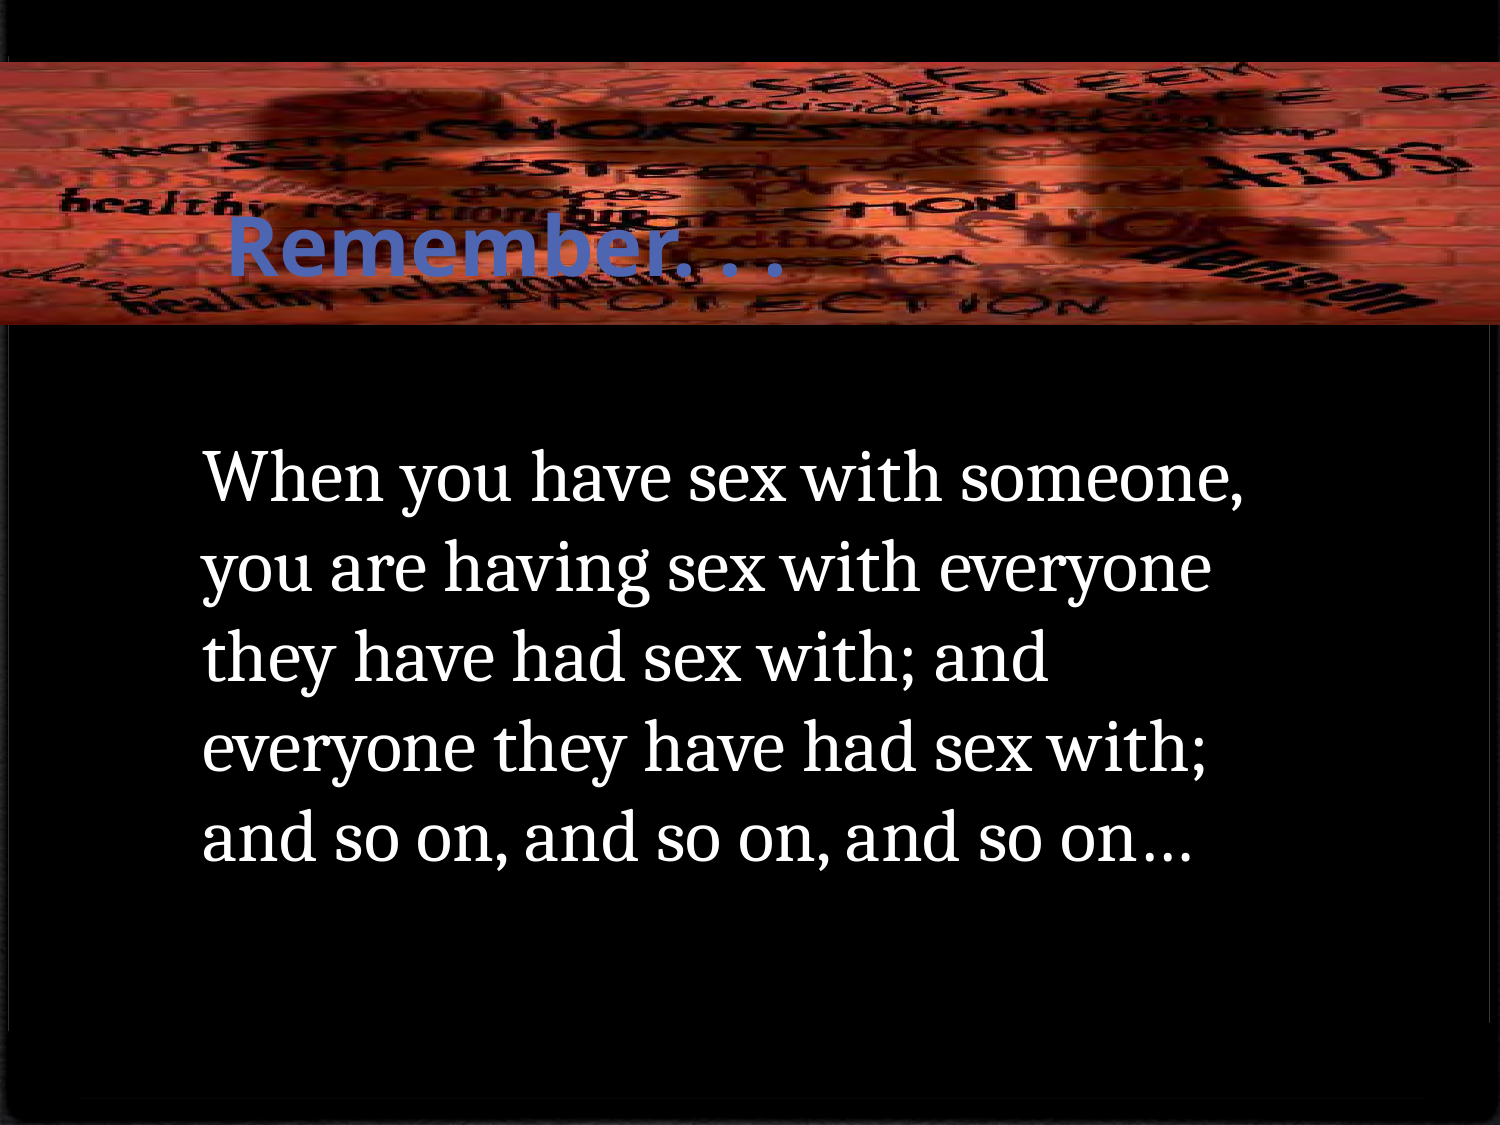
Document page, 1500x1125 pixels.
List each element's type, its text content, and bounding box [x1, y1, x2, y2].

picture [0, 0, 1500, 1125]
list When you have sex with someone, you are having sex with everyone they have had sex with; and everyone they have had sex with; and so on, and so on, and so on… [187, 334, 1338, 1063]
